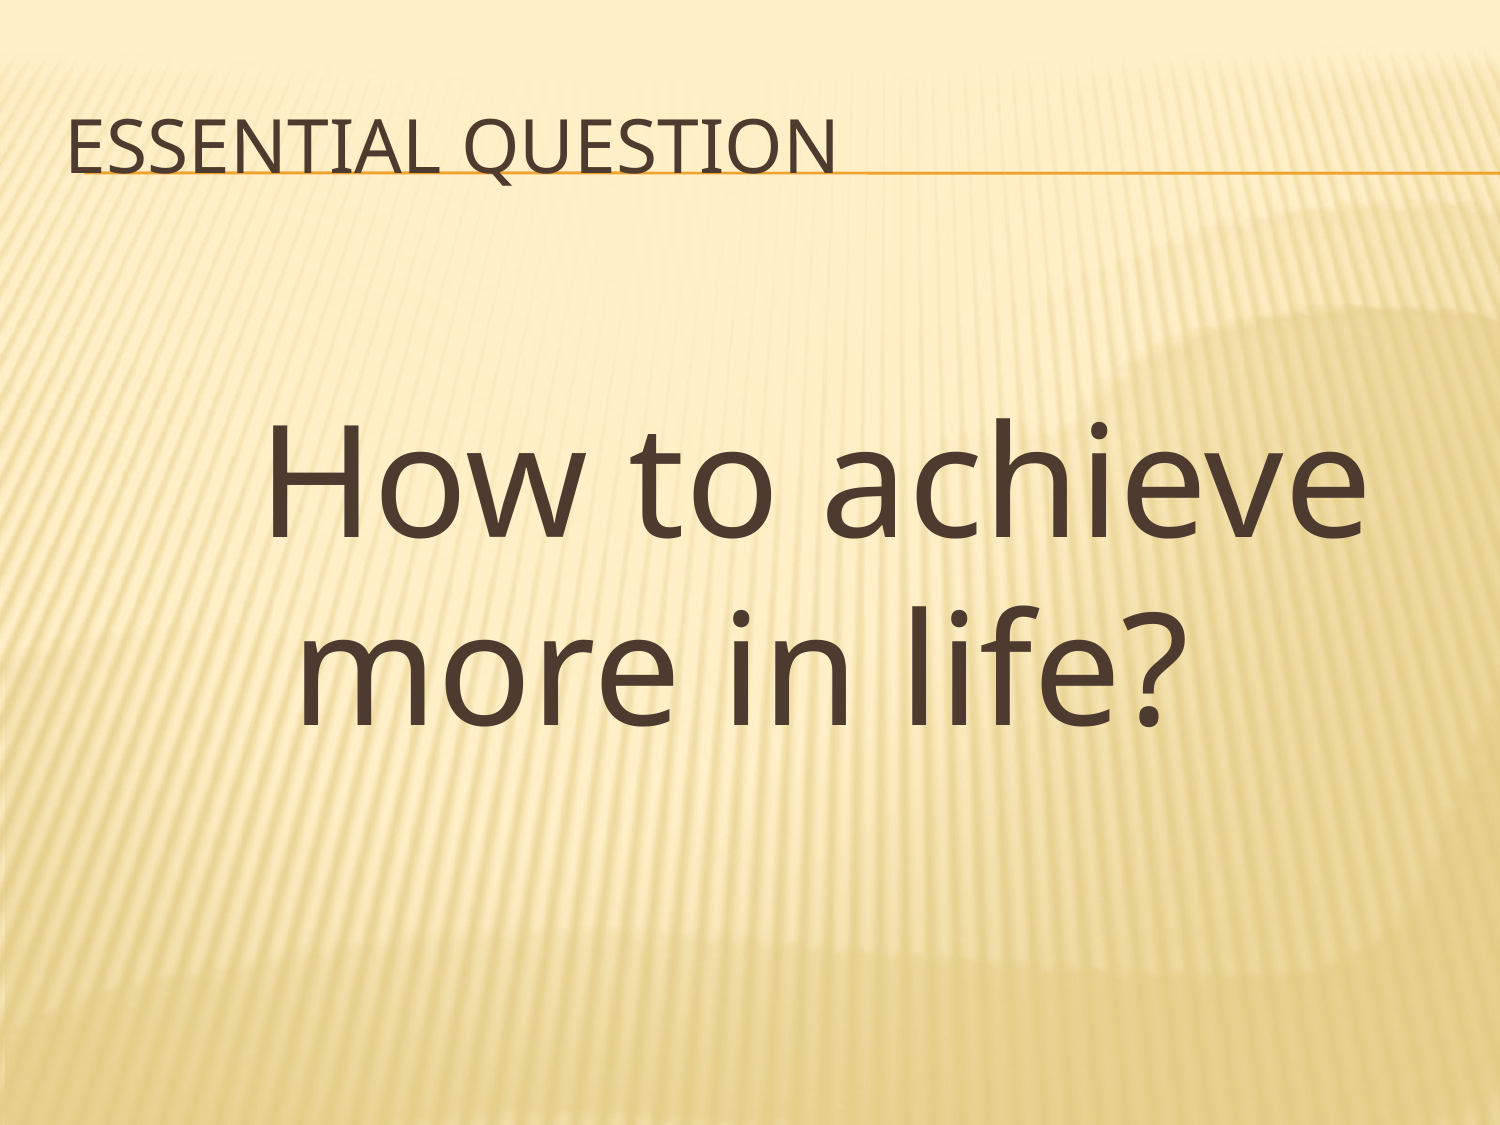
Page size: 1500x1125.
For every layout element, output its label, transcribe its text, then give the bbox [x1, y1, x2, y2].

title Essential Question [50, 75, 1475, 213]
list How to achieve more in life? [0, 262, 1425, 1005]
